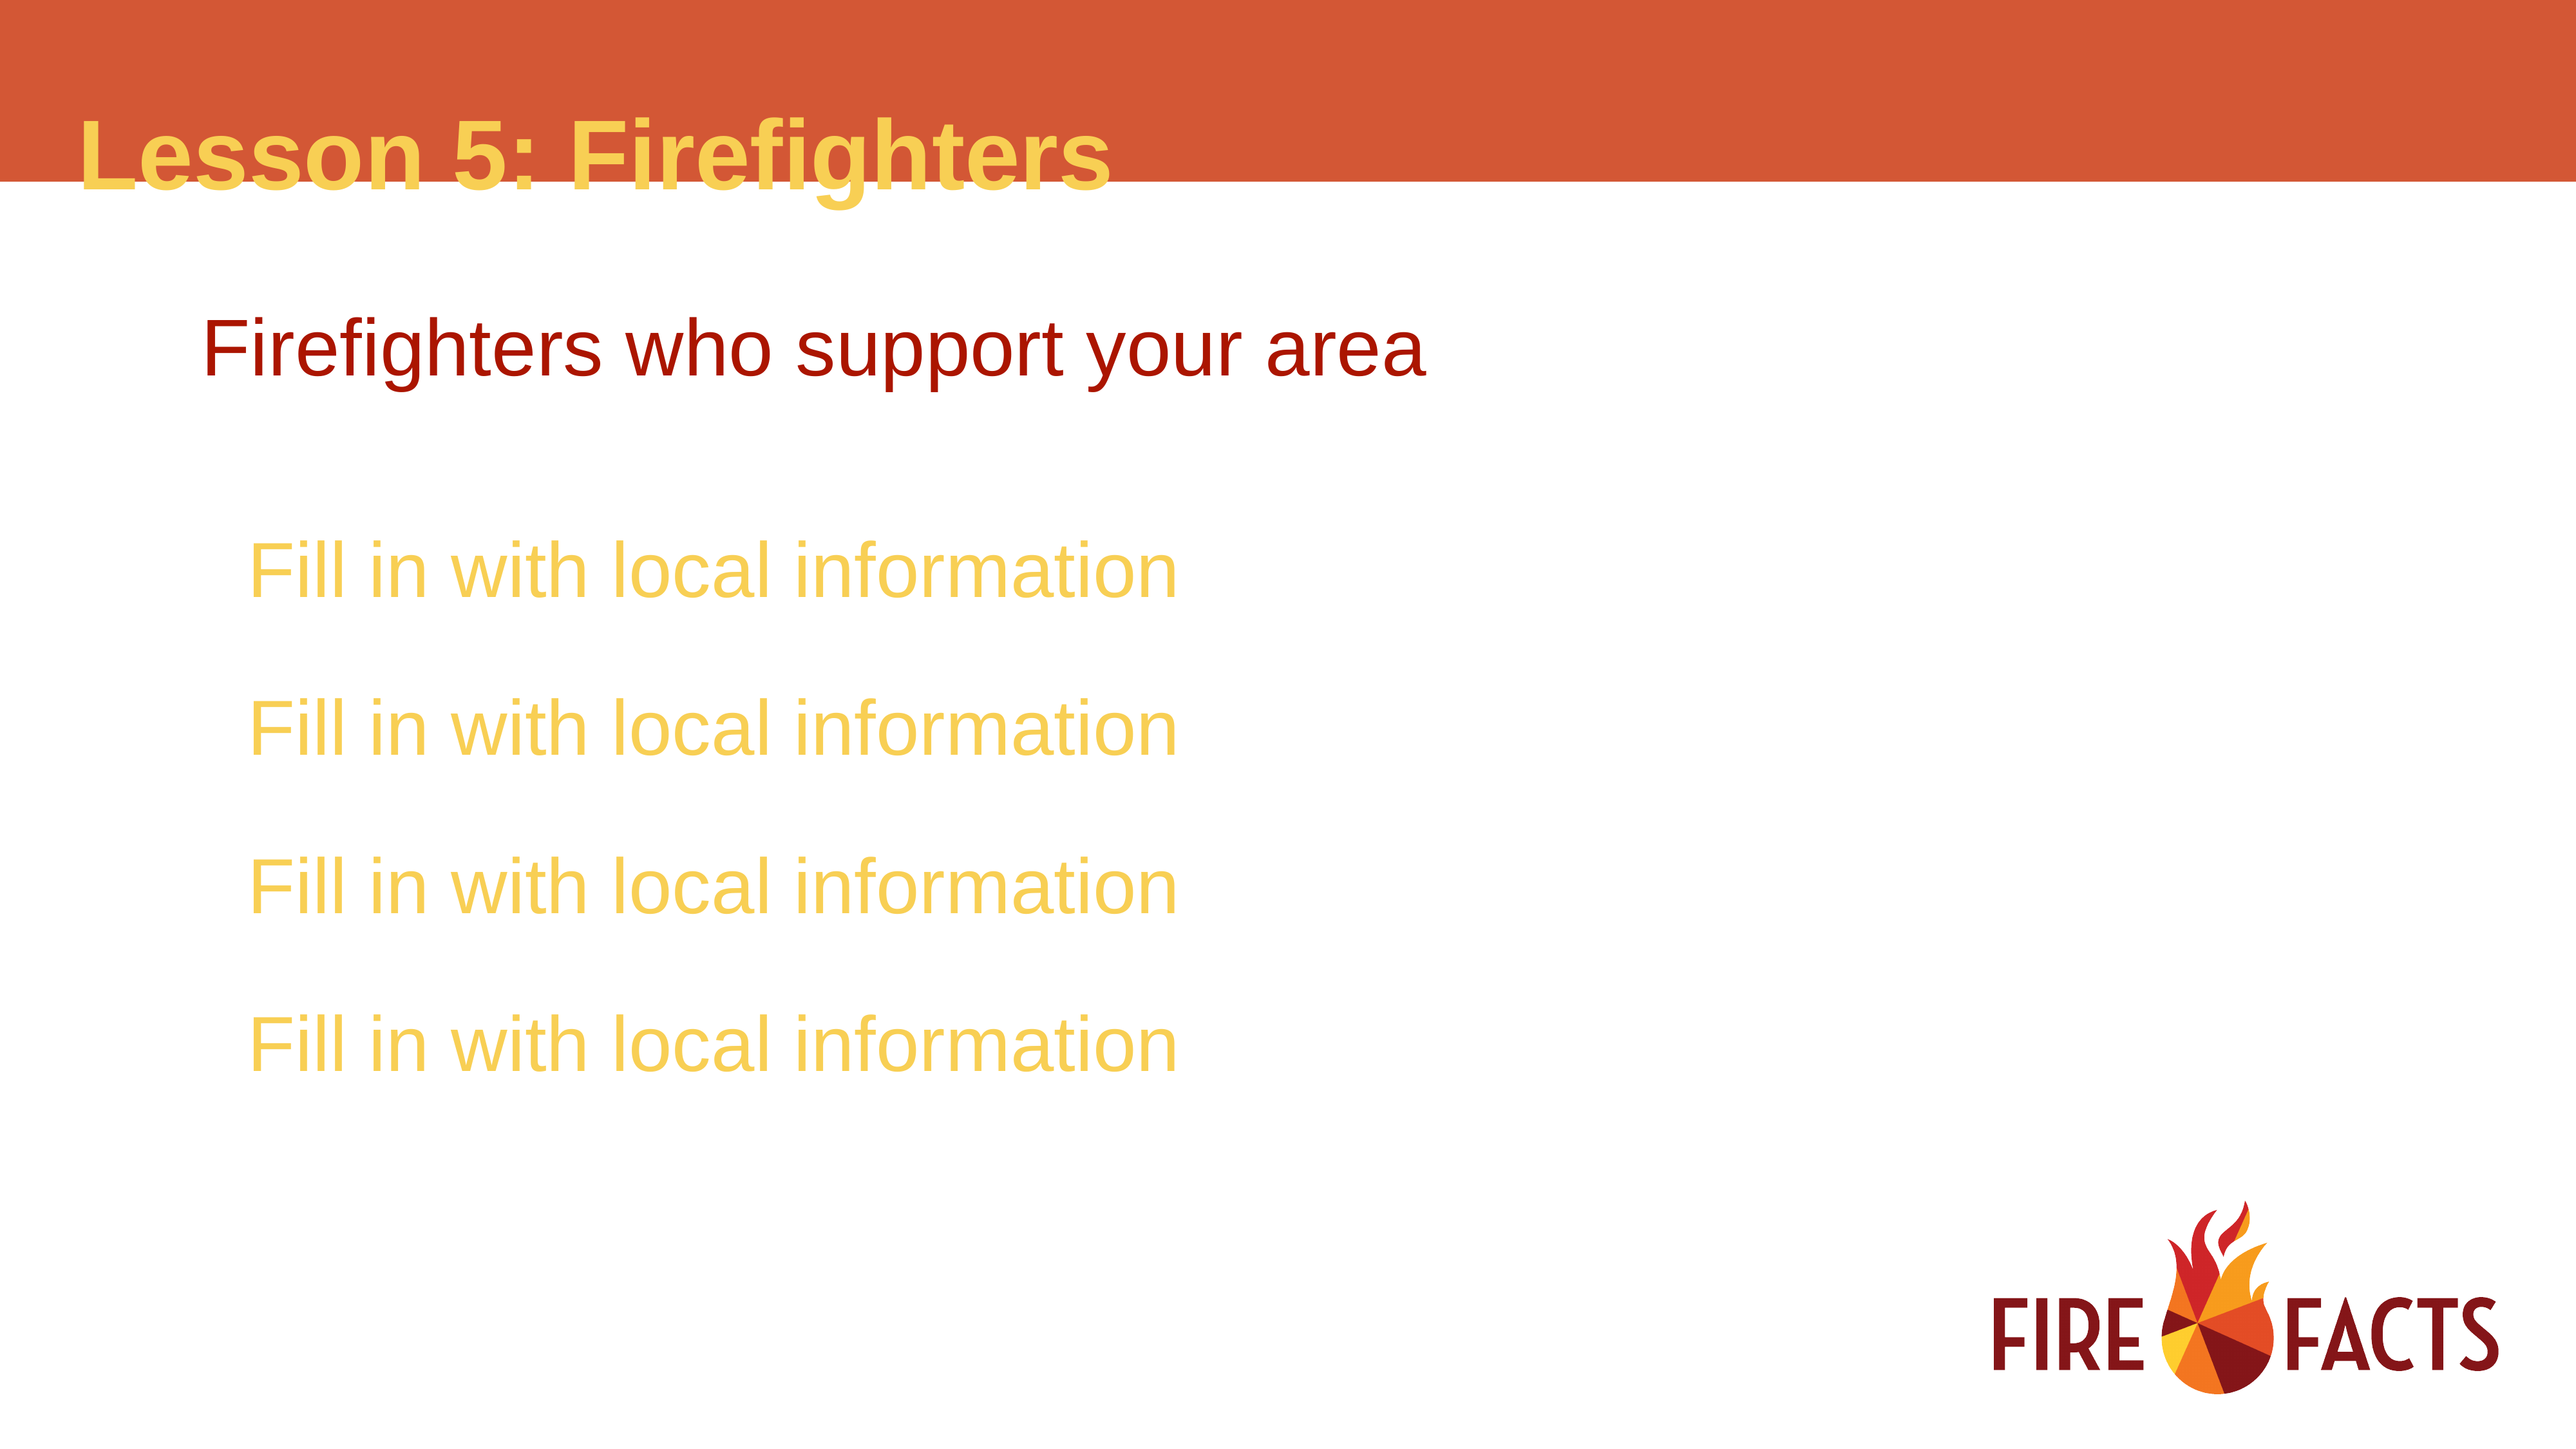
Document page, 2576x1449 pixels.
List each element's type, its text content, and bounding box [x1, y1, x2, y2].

text_box Firefighters who support your area [196, 290, 1434, 397]
list Fill in with local information Fill in with local information Fill in with local information Fill in with local information [218, 428, 1448, 1179]
picture [1982, 1186, 2508, 1408]
